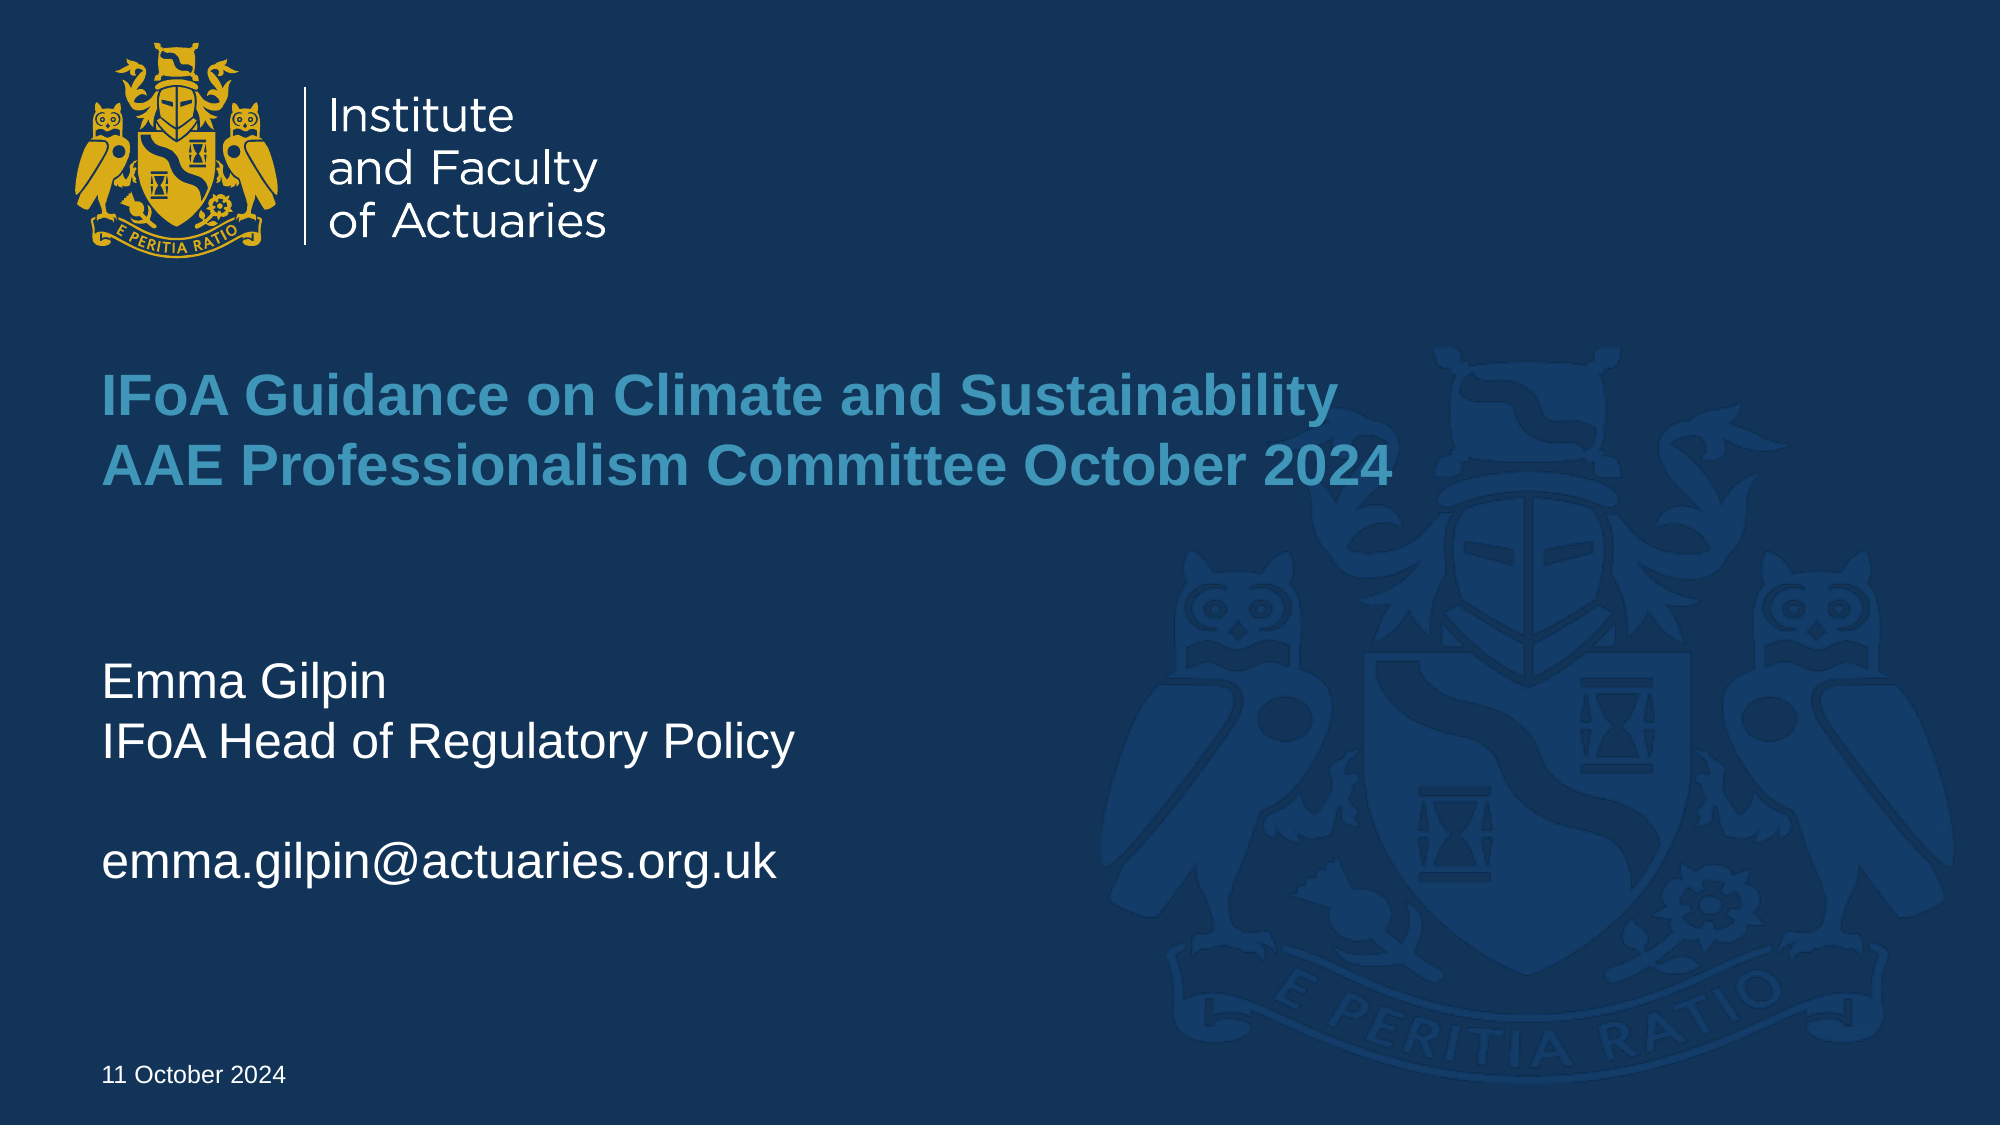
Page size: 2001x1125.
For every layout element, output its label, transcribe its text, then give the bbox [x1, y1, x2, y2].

subtitle Emma Gilpin IFoA Head of Regulatory Policy emma.gilpin@actuaries.org.uk [86, 641, 1426, 854]
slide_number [86, 1051, 567, 1106]
title IFoA Guidance on Climate and Sustainability AAE Professionalism Committee October 2024 [86, 350, 1786, 563]
picture [1101, 347, 1963, 1084]
